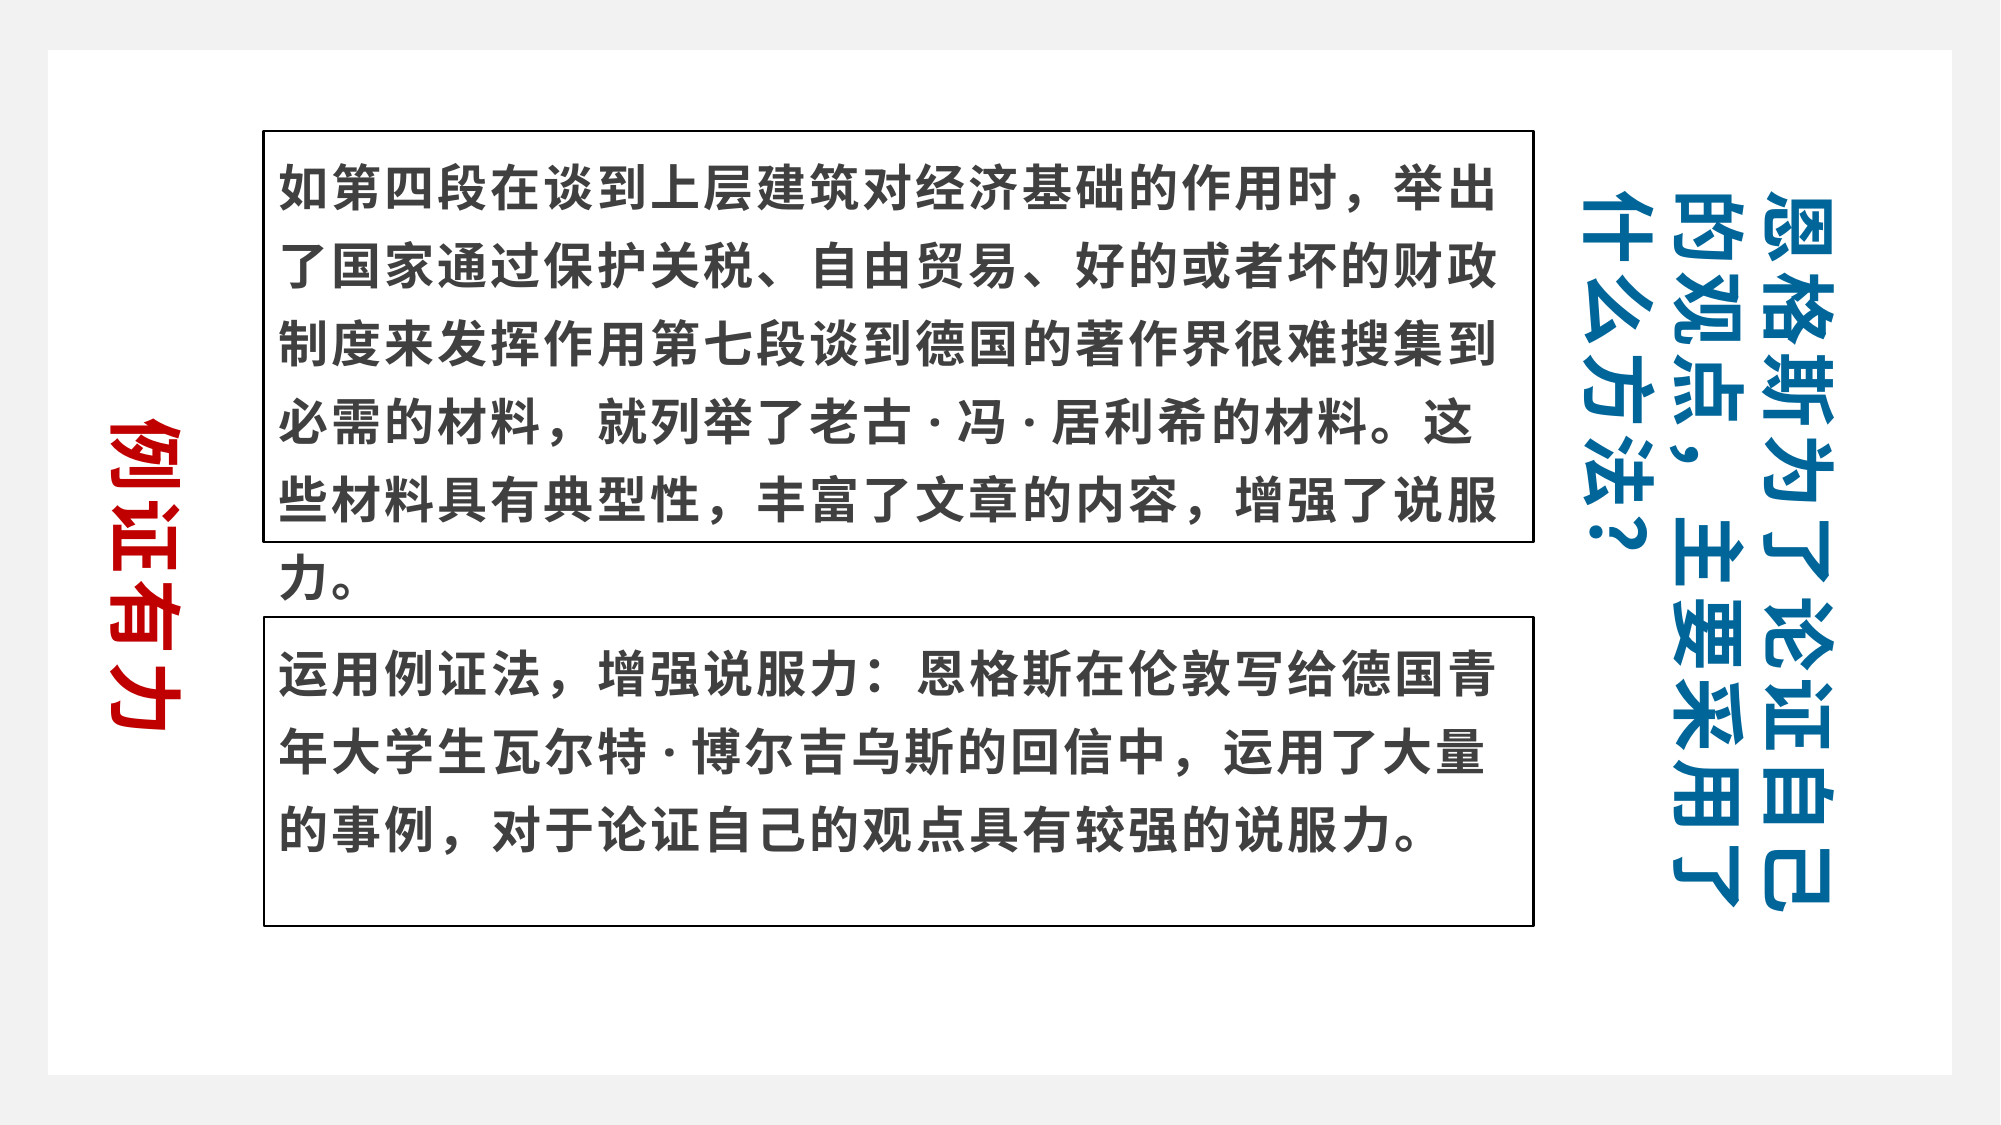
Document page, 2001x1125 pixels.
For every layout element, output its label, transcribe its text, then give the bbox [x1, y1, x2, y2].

text_box 例证有力 [95, 402, 280, 769]
text_box 恩格斯为了论证自己的观点，主要采用了什么方法？ [1568, 174, 1920, 950]
text_box [0, 0, 2000, 1125]
text_box 运用例证法，增强说服力：恩格斯在伦敦写给德国青年大学生瓦尔特·博尔吉乌斯的回信中，运用了大量的事例，对于论证自己的观点具有较强的说服力。 [263, 616, 1534, 927]
text_box 如第四段在谈到上层建筑对经济基础的作用时，举出了国家通过保护关税、自由贸易、好的或者坏的财政制度来发挥作用第七段谈到德国的著作界很难搜集到必需的材料，就列举了老古·冯·居利希的材料。这些材料具有典型性，丰富了文章的内容，增强了说服力。 [263, 131, 1534, 542]
text_box [47, 49, 1953, 1076]
